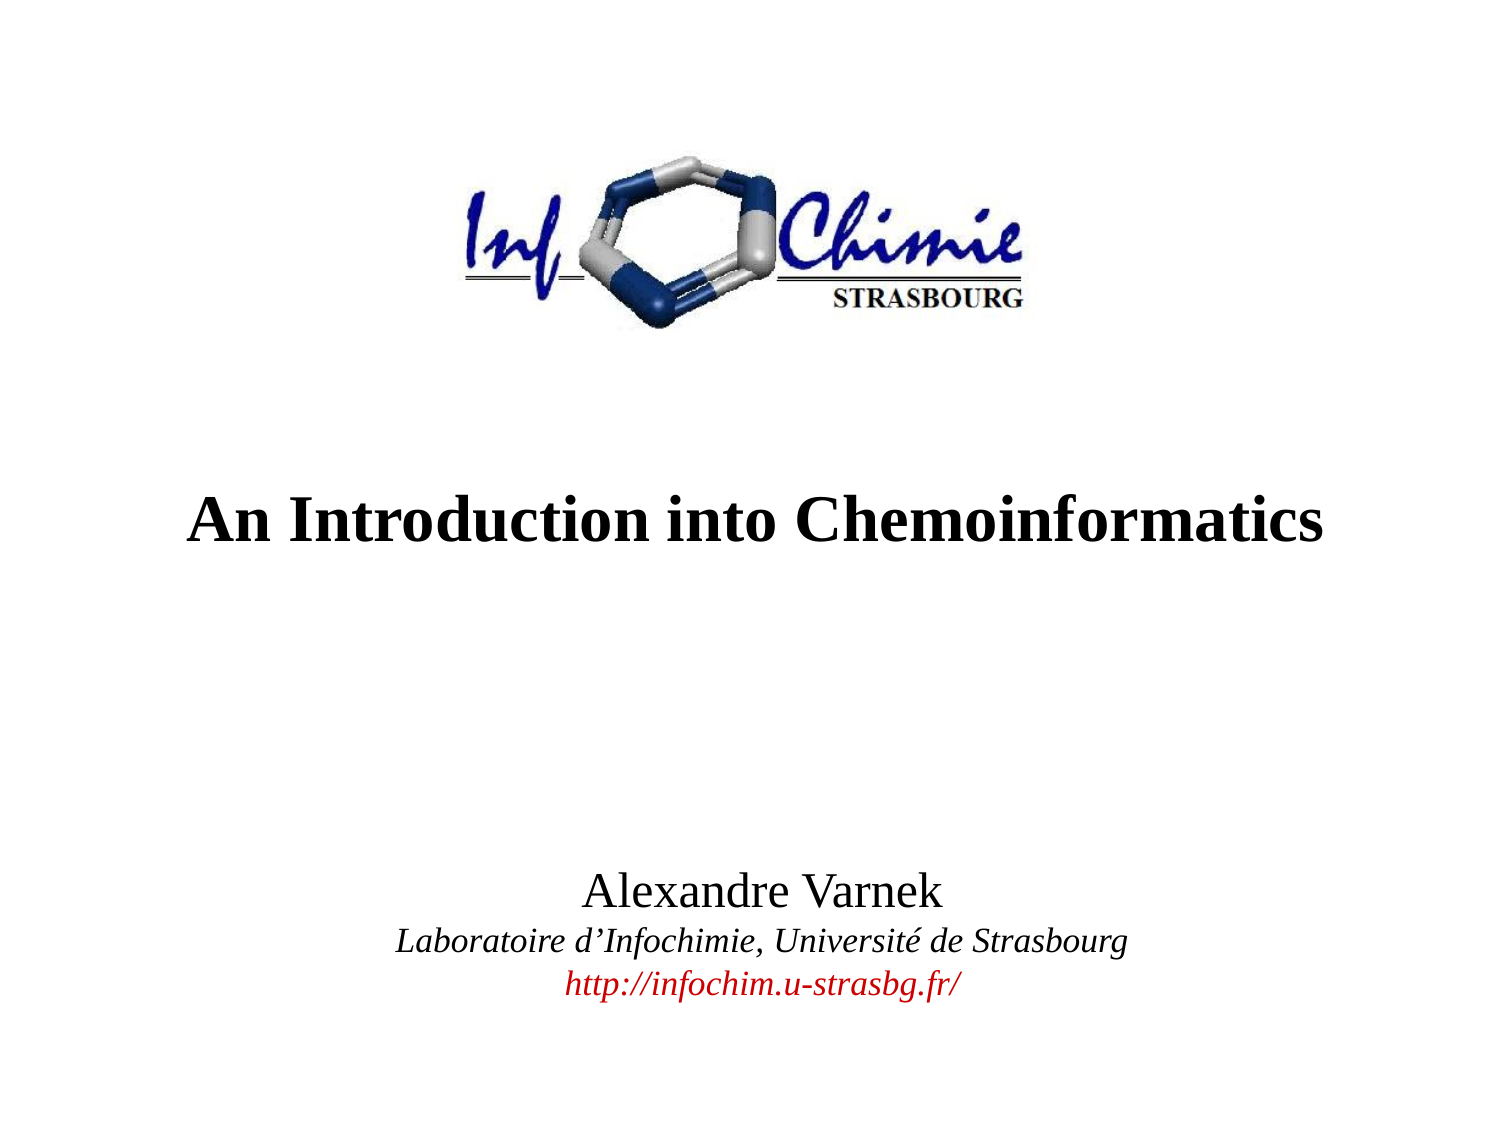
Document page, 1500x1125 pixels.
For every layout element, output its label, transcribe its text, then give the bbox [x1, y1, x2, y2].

text_box Alexandre Varnek Laboratoire d’Infochimie, Université de Strasbourg http://infochim.u-strasbg.fr/ [382, 850, 1142, 1009]
picture [409, 93, 1114, 399]
text_box An Introduction into Chemoinformatics [117, 468, 1395, 562]
